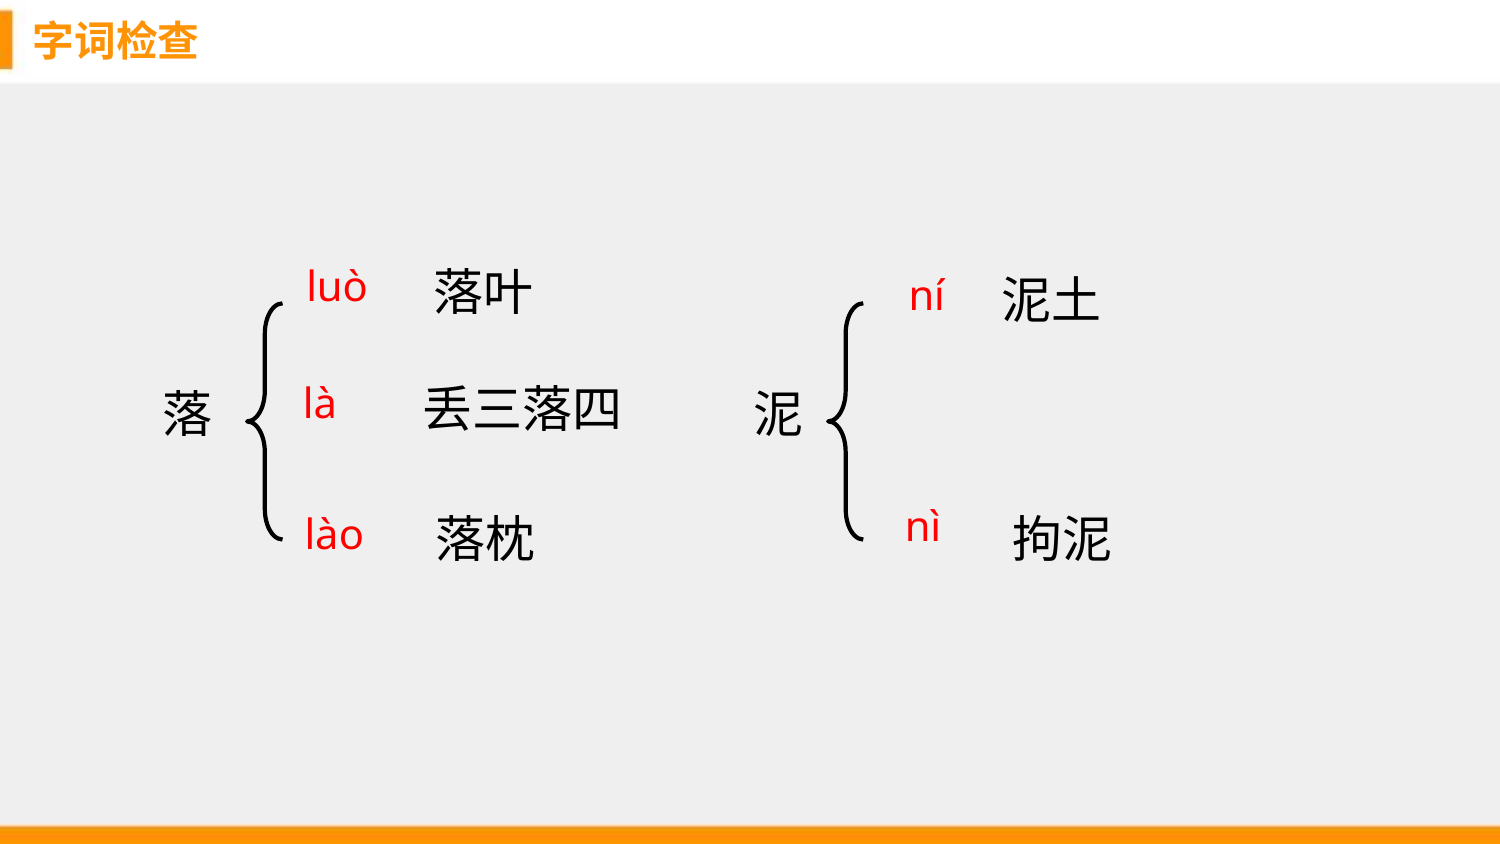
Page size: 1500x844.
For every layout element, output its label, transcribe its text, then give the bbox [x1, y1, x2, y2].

text_box nì [890, 492, 1017, 558]
picture [0, 0, 1500, 844]
text_box là [288, 369, 420, 435]
text_box 丢三落四 [408, 369, 680, 445]
text_box ní [893, 261, 971, 327]
text_box luò [291, 252, 394, 318]
text_box 拘泥 [997, 499, 1152, 575]
text_box 泥 [738, 374, 838, 450]
text_box 落 [147, 374, 248, 450]
text_box 字词检查 [17, 0, 798, 80]
text_box 落叶 [418, 252, 585, 328]
text_box 落枕 [420, 499, 597, 575]
text_box [838, 302, 864, 541]
text_box 泥土 [986, 261, 1153, 337]
text_box [248, 302, 283, 541]
text_box lào [289, 500, 390, 565]
